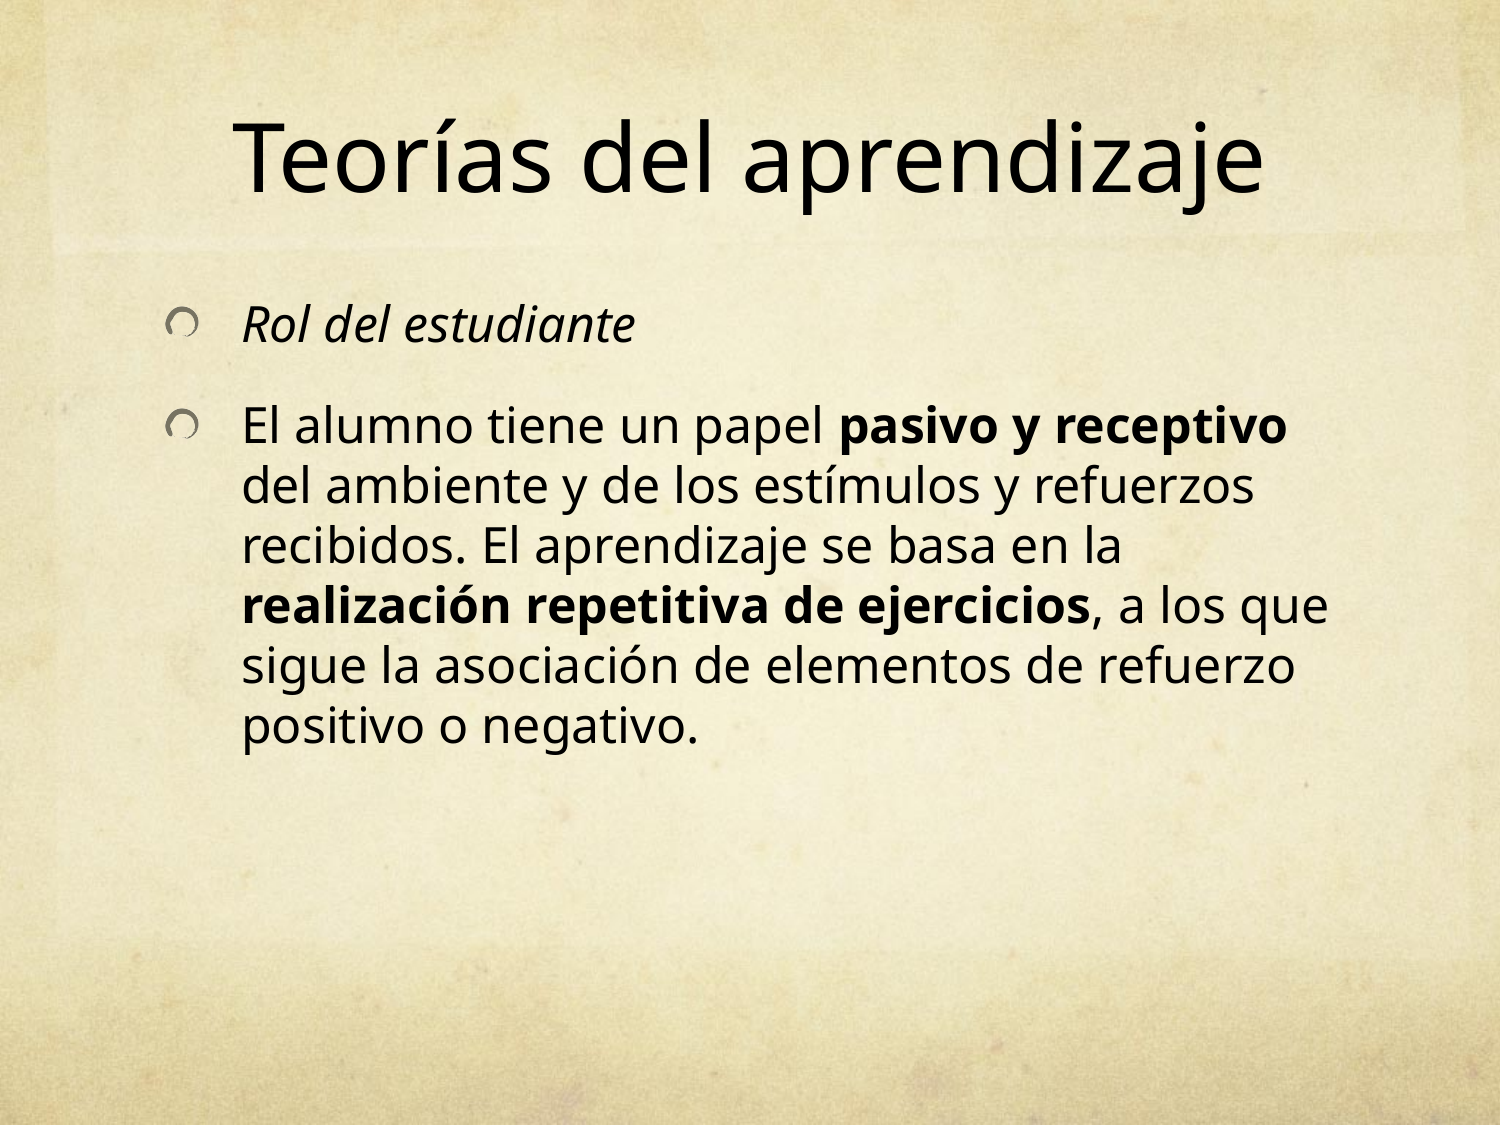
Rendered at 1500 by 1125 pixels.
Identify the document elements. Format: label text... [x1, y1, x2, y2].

picture [0, 0, 1500, 1125]
list Rol del estudiante El alumno tiene un papel pasivo y receptivo del ambiente y de los estímulos y refuerzos recibidos. El aprendizaje se basa en la realización repetitiva de ejercicios, a los que sigue la asociación de elementos de refuerzo positivo o negativo. [150, 284, 1350, 950]
title Teorías del aprendizaje [150, 82, 1350, 225]
